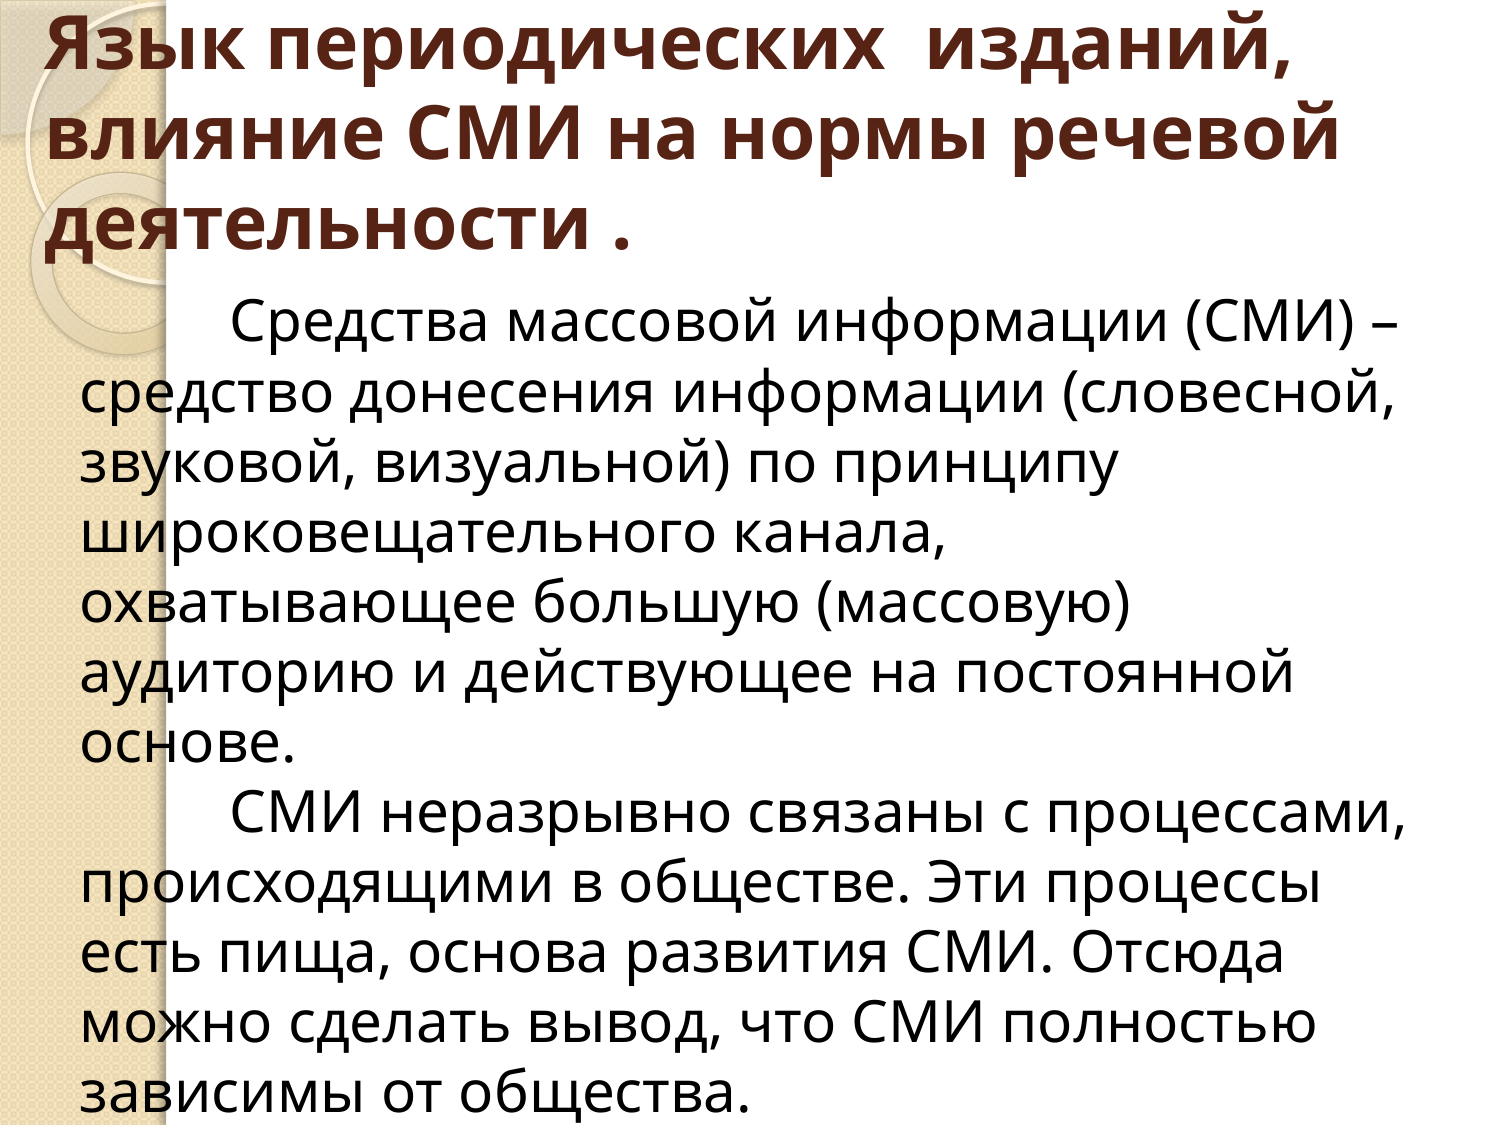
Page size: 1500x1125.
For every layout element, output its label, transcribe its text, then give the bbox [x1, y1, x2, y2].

title Язык периодических изданий, влияние СМИ на нормы речевой деятельности . [29, 0, 1466, 350]
text_box Средства массовой информации (СМИ) – средство донесения информации (словесной, звуковой, визуальной) по принципу широковещательного канала, охватывающее большую (массовую) аудиторию и действующее на постоянной основе. СМИ неразрывно связаны с процессами, происходящими в обществе. Эти процессы есть пища, основа развития СМИ. Отсюда можно сделать вывод, что СМИ полностью зависимы от общества. [64, 267, 1424, 1125]
